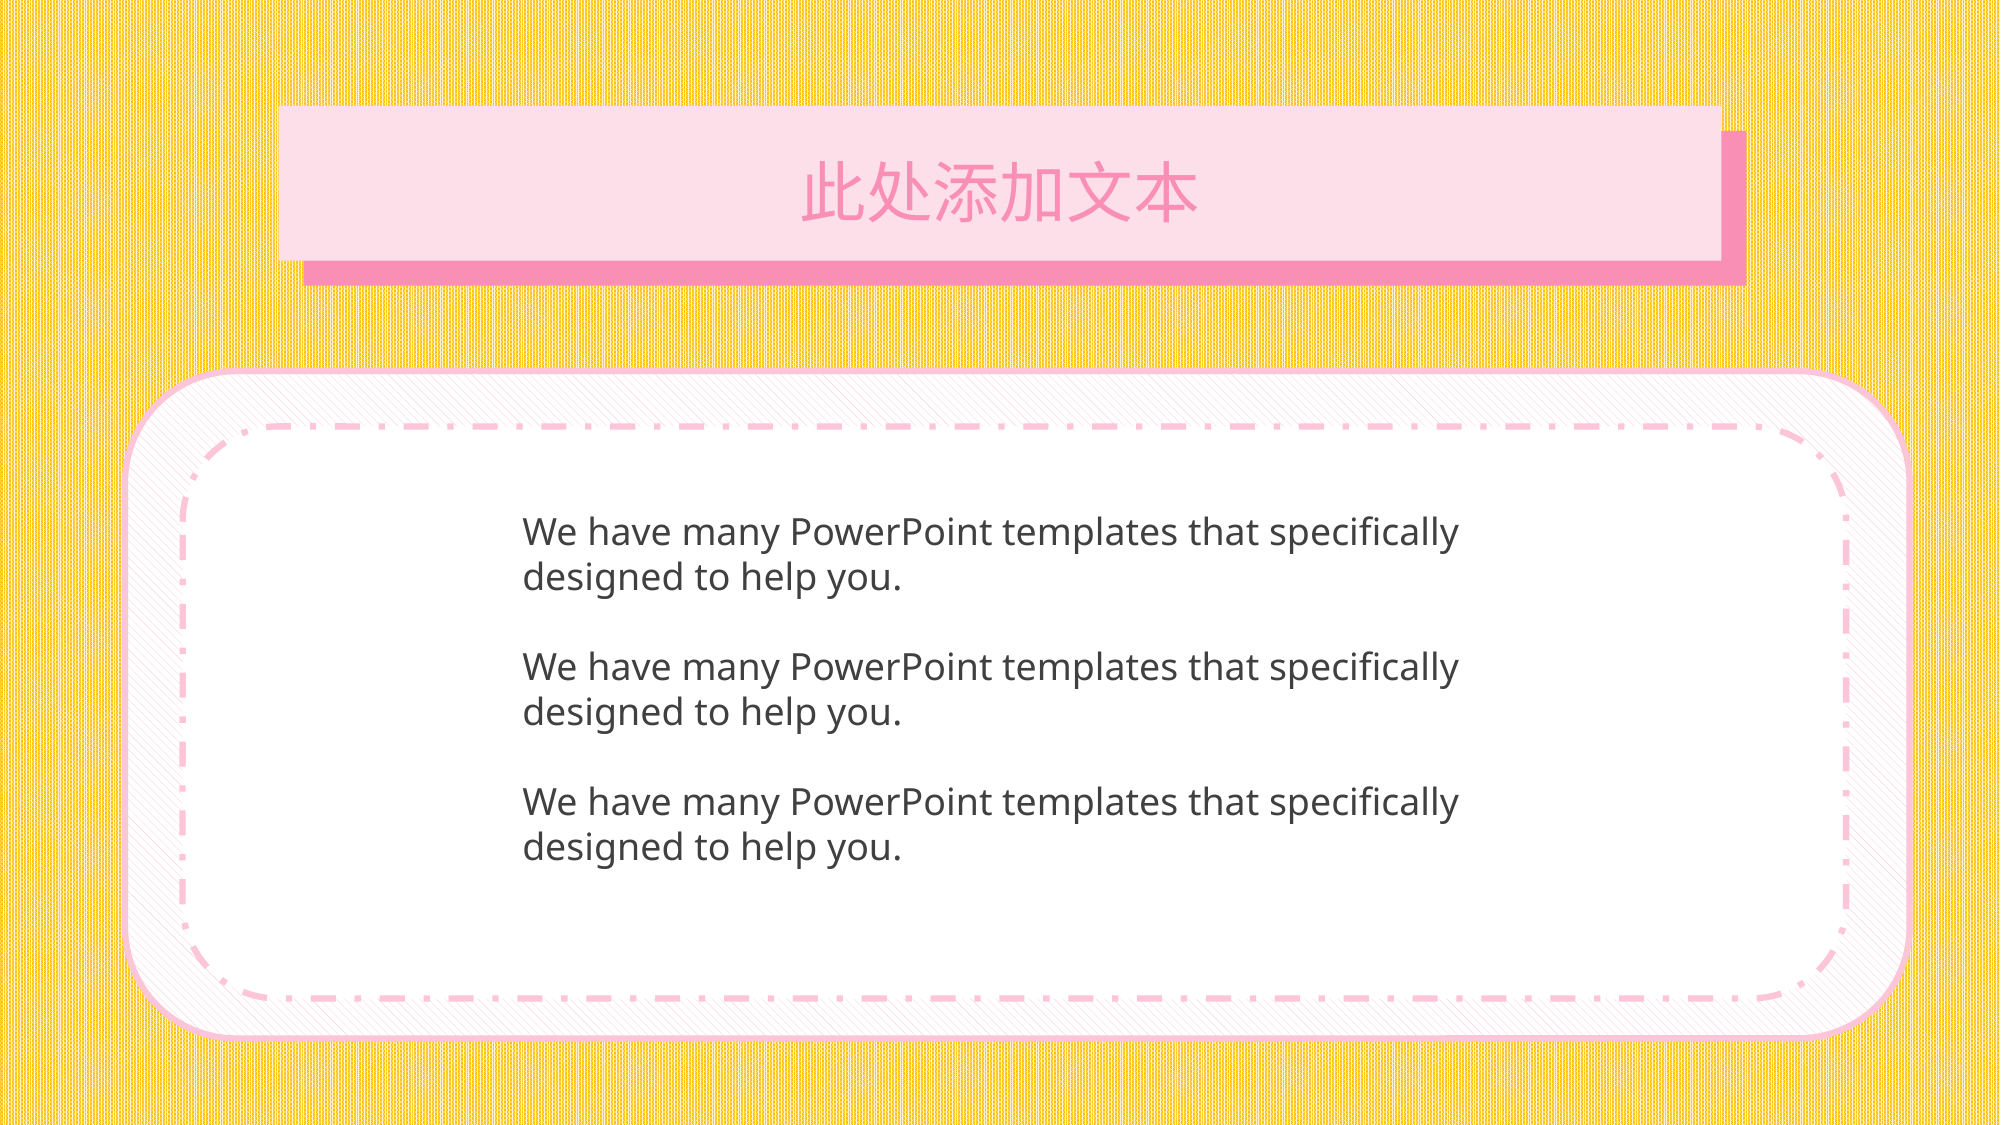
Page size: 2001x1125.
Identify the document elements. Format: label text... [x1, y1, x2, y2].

text_box [123, 370, 1911, 1040]
text_box [302, 130, 1747, 287]
text_box [181, 425, 1848, 1000]
text_box [277, 105, 1722, 262]
text_box We have many PowerPoint templates that specifically designed to help you. We have many PowerPoint templates that specifically designed to help you. We have many PowerPoint templates that specifically designed to help you. [507, 500, 1527, 921]
text_box 此处添加文本 [784, 143, 1216, 239]
